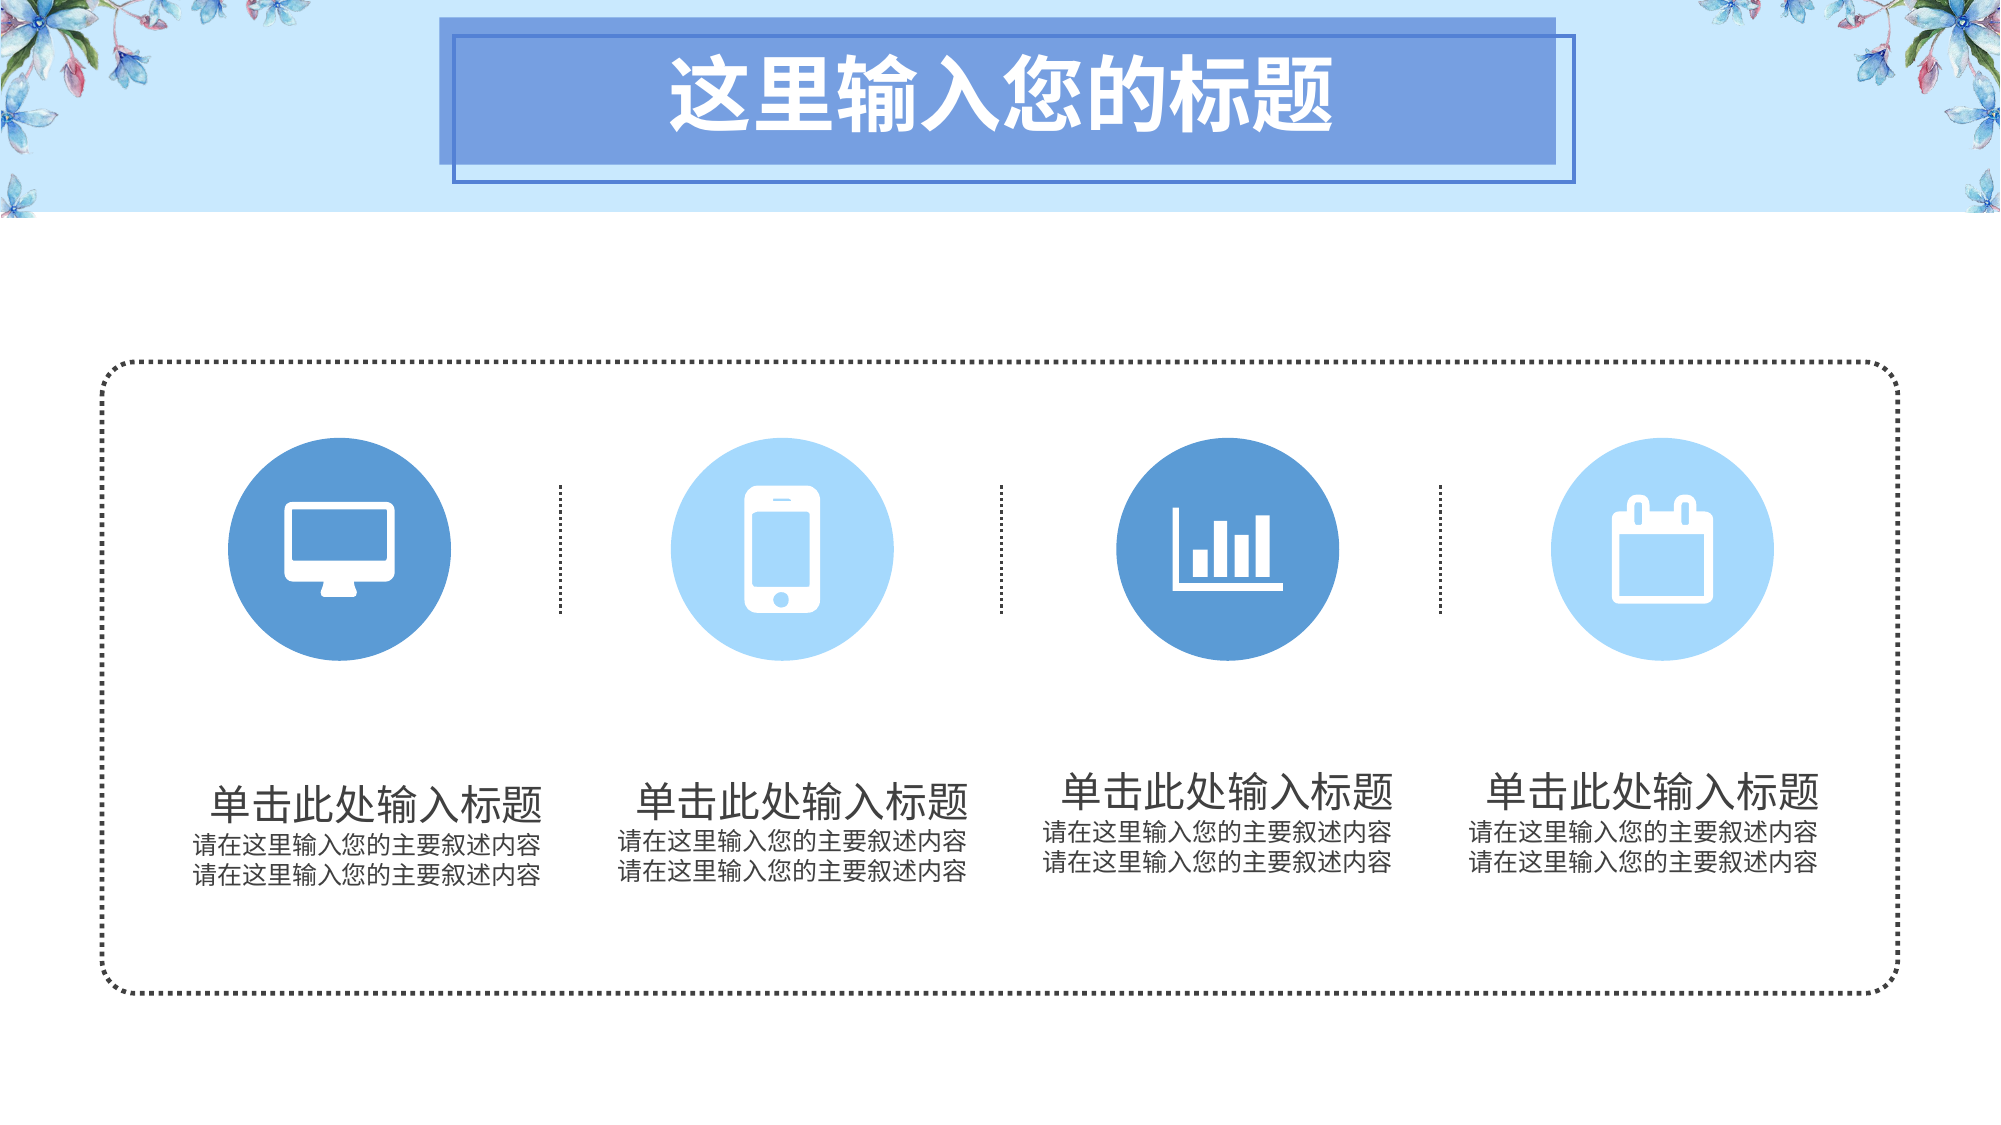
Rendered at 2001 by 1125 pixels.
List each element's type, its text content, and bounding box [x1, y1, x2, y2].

text_box [227, 436, 453, 662]
text_box [438, 16, 1557, 166]
text_box [1115, 436, 1341, 662]
text_box 单击此处输入标题 请在这里输入您的主要叙述内容 请在这里输入您的主要叙述内容 [177, 771, 559, 977]
text_box [1611, 494, 1714, 604]
picture [1672, 0, 2000, 213]
text_box 单击此处输入标题 请在这里输入您的主要叙述内容 请在这里输入您的主要叙述内容 [602, 768, 985, 973]
text_box [744, 485, 821, 613]
text_box [669, 436, 895, 662]
text_box [100, 360, 1899, 995]
text_box [453, 35, 1575, 183]
text_box 单击此处输入标题 请在这里输入您的主要叙述内容 请在这里输入您的主要叙述内容 [1028, 758, 1410, 964]
text_box 单击此处输入标题 请在这里输入您的主要叙述内容 请在这里输入您的主要叙述内容 [1453, 758, 1835, 964]
text_box [1172, 507, 1283, 591]
text_box [336, 0, 1673, 213]
text_box [1549, 436, 1775, 662]
picture [0, 0, 336, 218]
text_box [284, 501, 395, 597]
